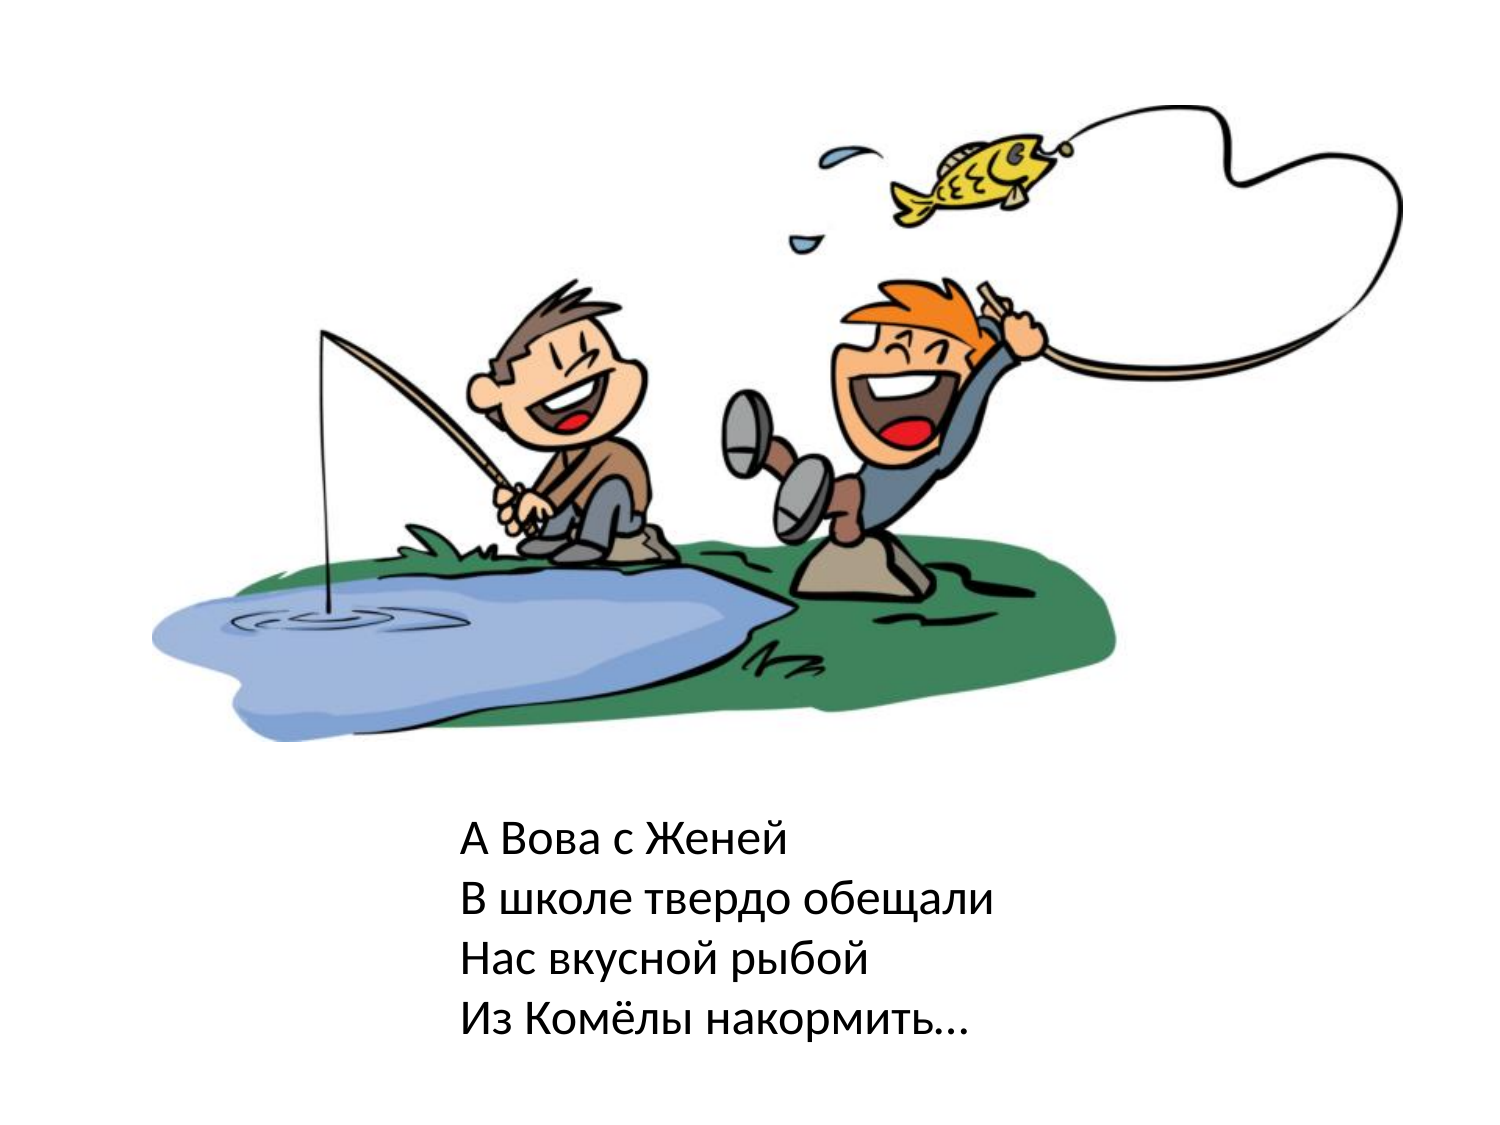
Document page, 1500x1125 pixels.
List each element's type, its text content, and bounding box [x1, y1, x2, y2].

text_box А Вова с Женей В школе твердо обещали Нас вкусной рыбой Из Комёлы накормить… [445, 796, 1114, 1052]
picture [152, 105, 1403, 742]
